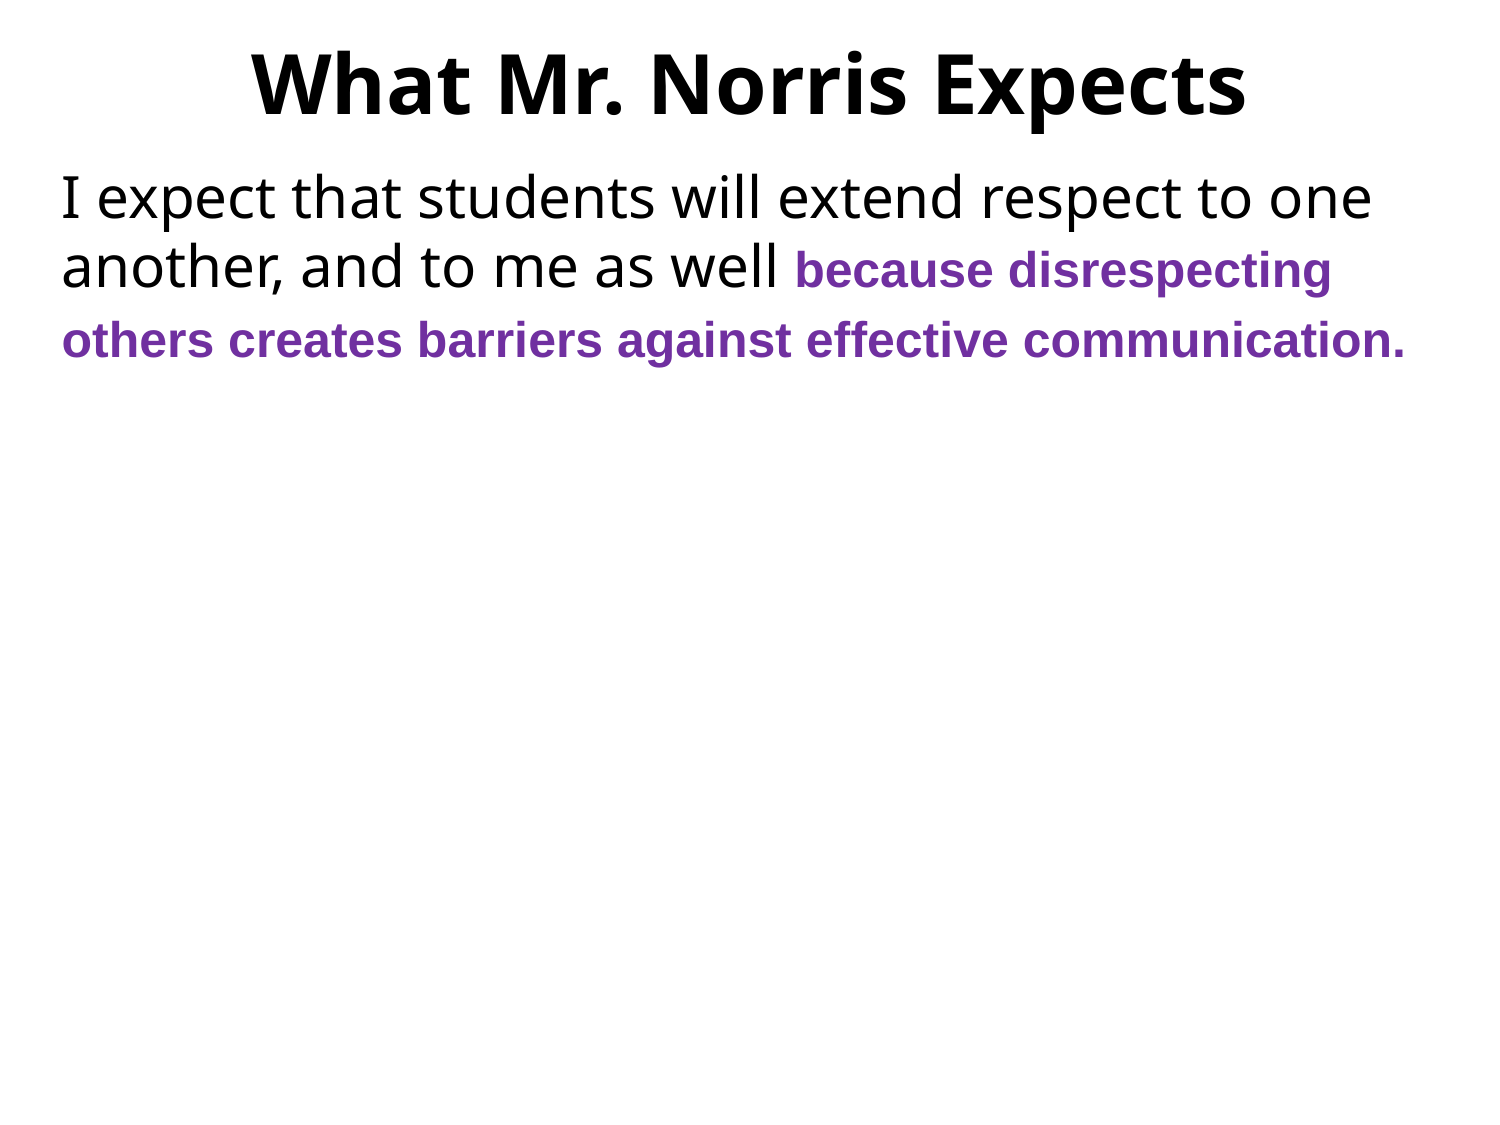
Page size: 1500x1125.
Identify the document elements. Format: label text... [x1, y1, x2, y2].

text_box I expect that students will extend respect to one another, and to me as well because disrespecting others creates barriers against effective communication. [46, 152, 1442, 447]
text_box What Mr. Norris Expects [0, 23, 1500, 139]
